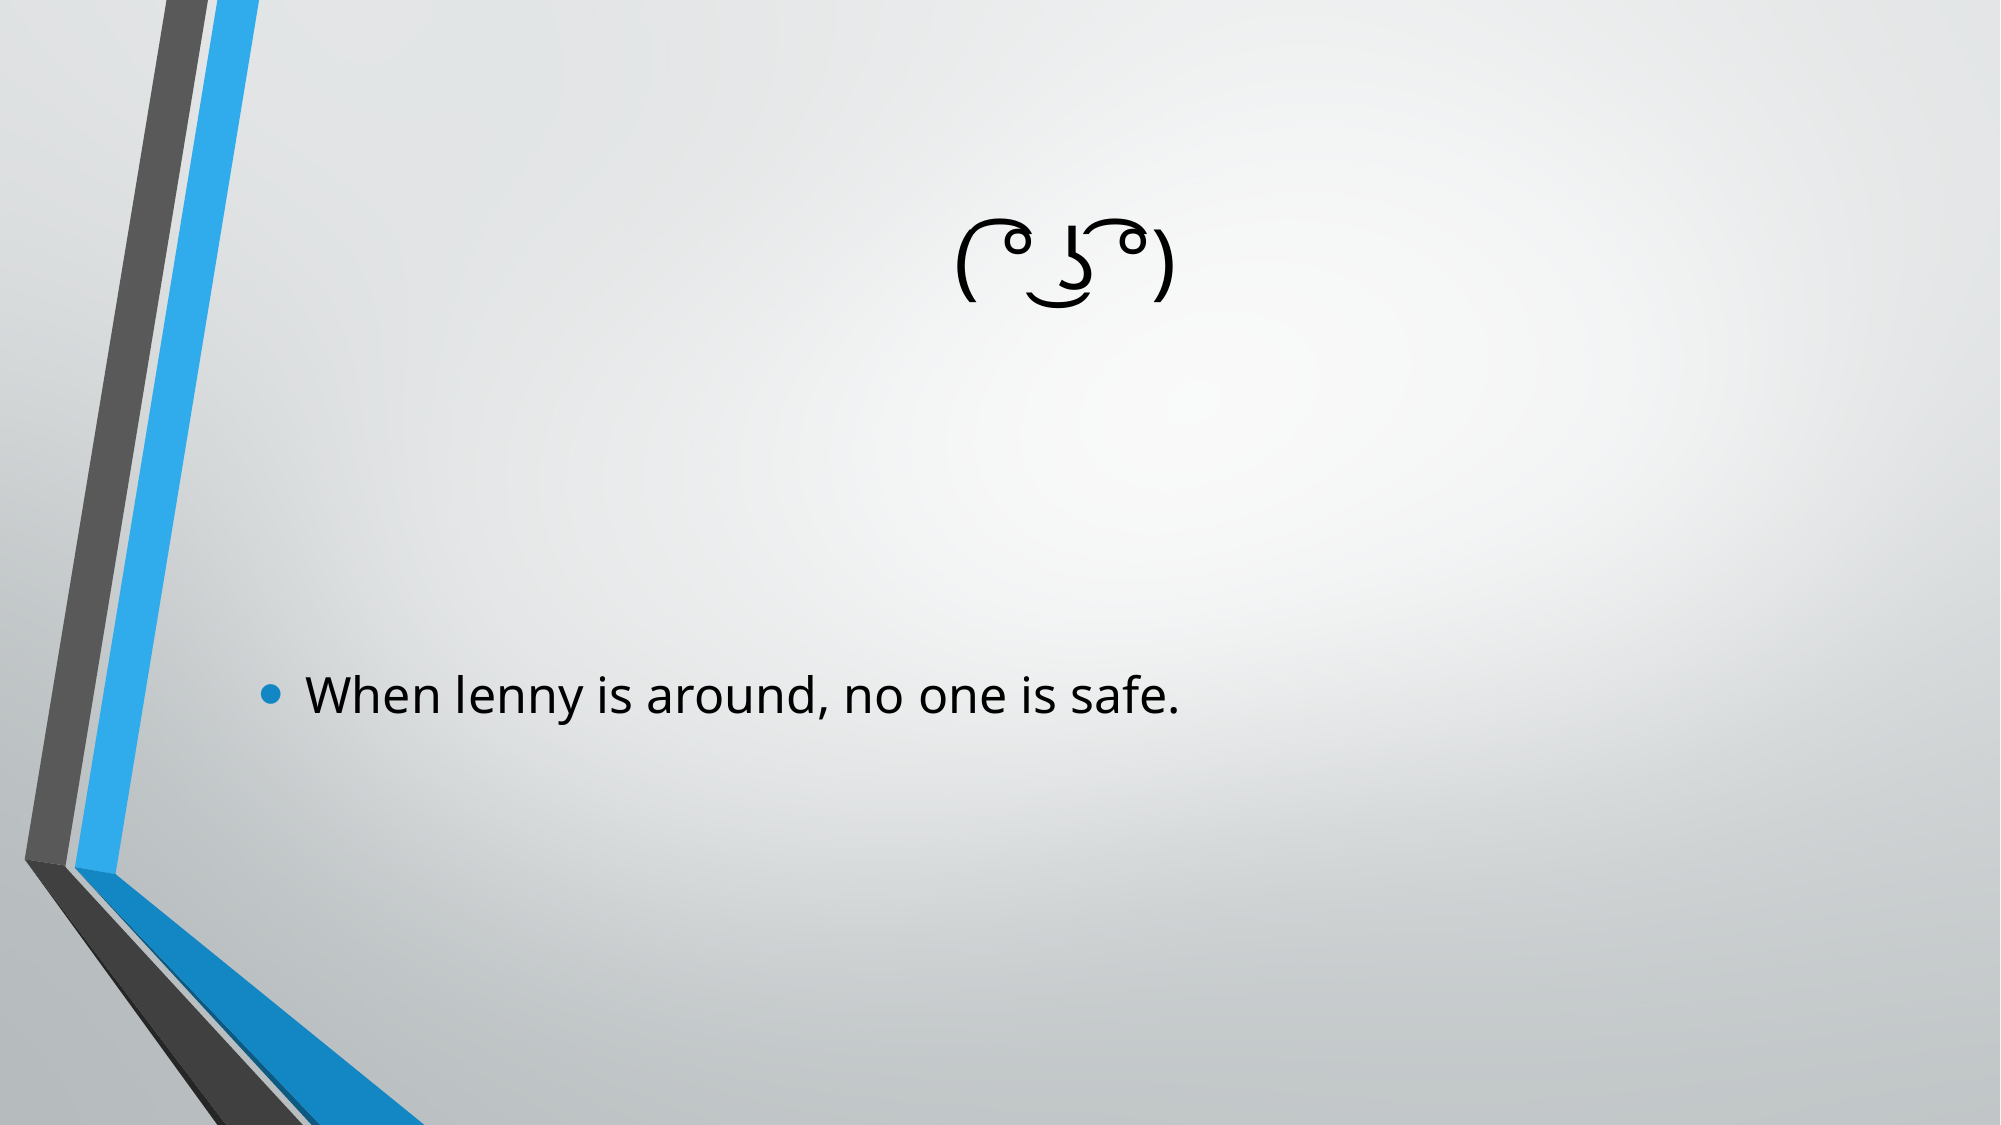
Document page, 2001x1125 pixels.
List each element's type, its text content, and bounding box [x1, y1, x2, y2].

list When lenny is around, no one is safe. [243, 437, 1887, 950]
title ( ͡° ͜ʖ ͡°) [243, 112, 1887, 400]
